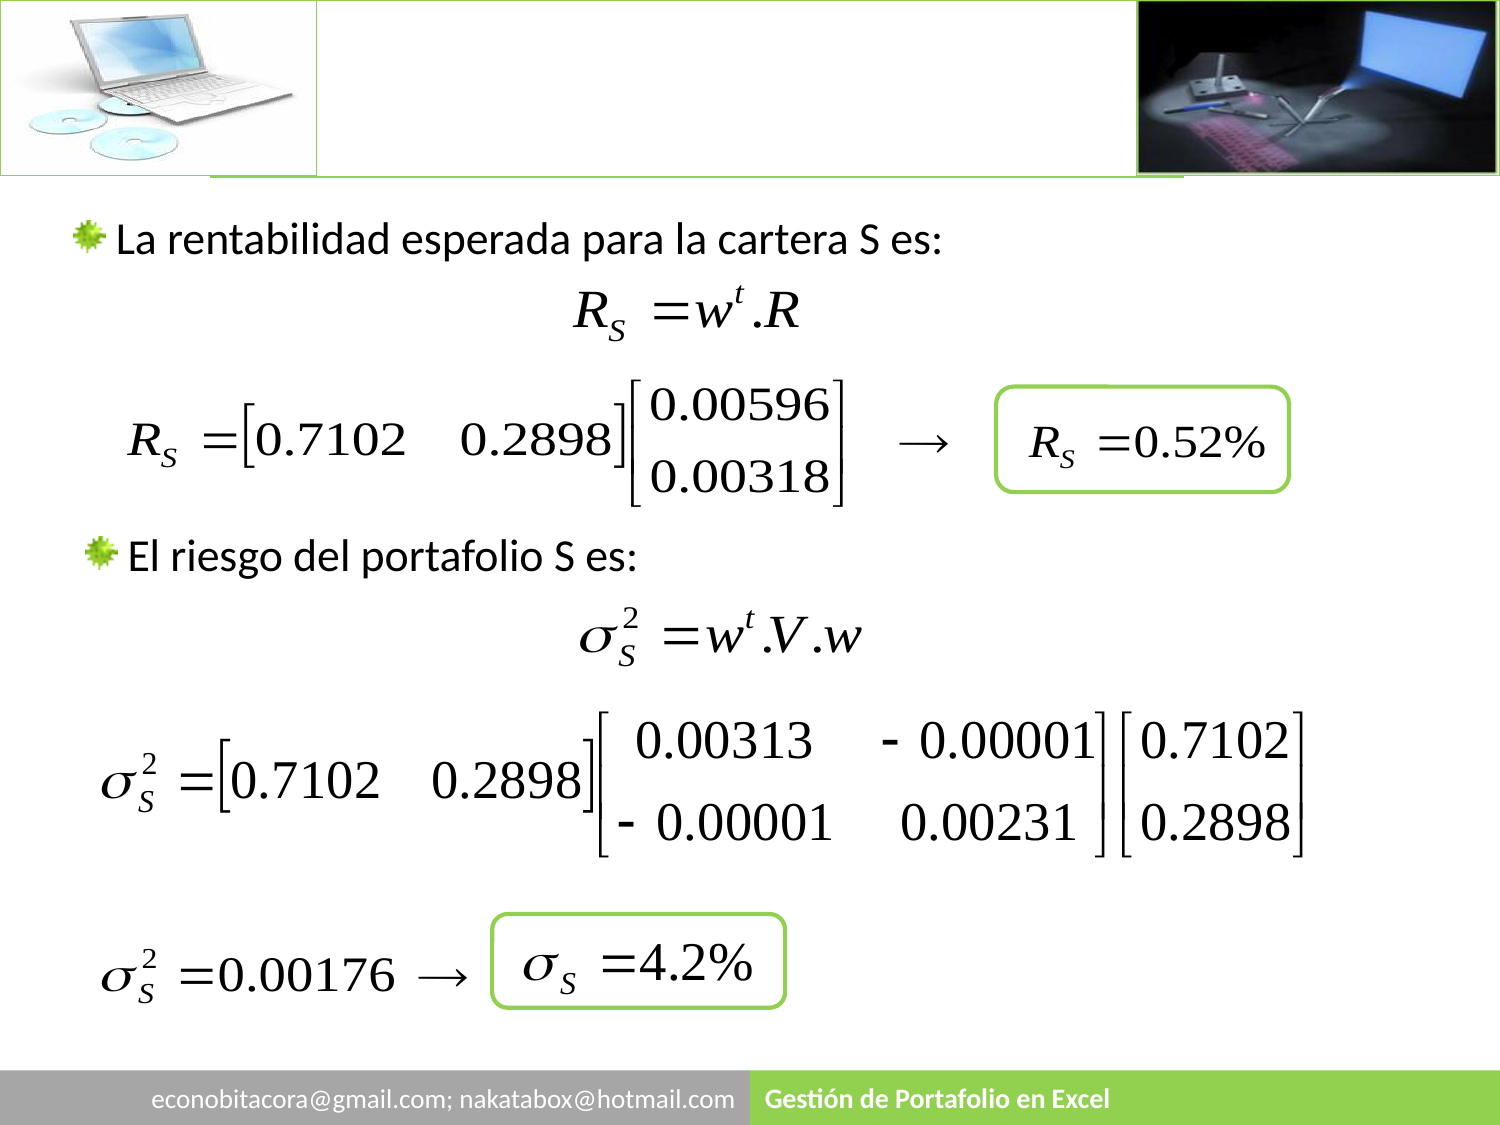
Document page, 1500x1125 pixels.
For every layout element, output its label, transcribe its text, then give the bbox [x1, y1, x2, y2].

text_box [890, 426, 971, 469]
text_box [993, 384, 1292, 495]
text_box [318, 0, 1134, 178]
picture [0, 0, 317, 177]
picture [1136, 0, 1500, 177]
text_box Gestión de Portafolio en Excel [749, 1070, 1500, 1125]
picture [73, 220, 106, 253]
text_box econobitacora@gmail.com; nakatabox@hotmail.com [0, 1070, 749, 1125]
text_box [515, 925, 762, 1009]
picture [85, 536, 118, 570]
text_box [1019, 411, 1277, 481]
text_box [570, 594, 874, 680]
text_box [562, 269, 812, 355]
text_box El riesgo del portafolio S es: [70, 515, 657, 586]
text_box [409, 960, 491, 1004]
text_box La rentabilidad esperada para la cartera S es: [58, 199, 1430, 270]
text_box [490, 911, 788, 1010]
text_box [93, 702, 1325, 868]
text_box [116, 371, 867, 516]
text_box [93, 937, 404, 1017]
